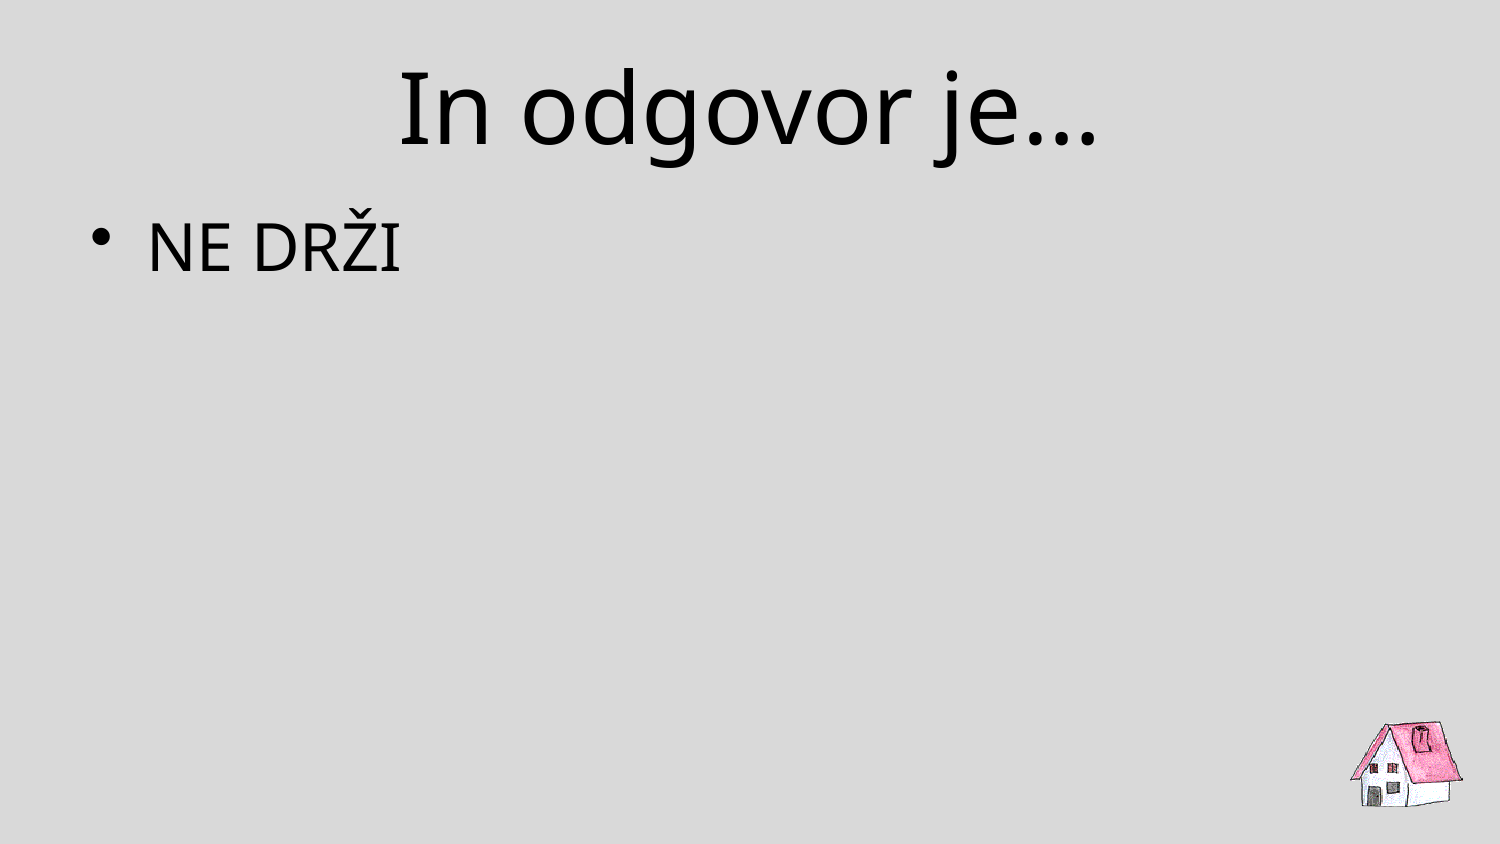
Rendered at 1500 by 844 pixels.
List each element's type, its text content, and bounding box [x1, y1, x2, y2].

title In odgovor je… [74, 33, 1426, 175]
picture [1349, 721, 1463, 808]
list NE DRŽI [74, 196, 1426, 754]
